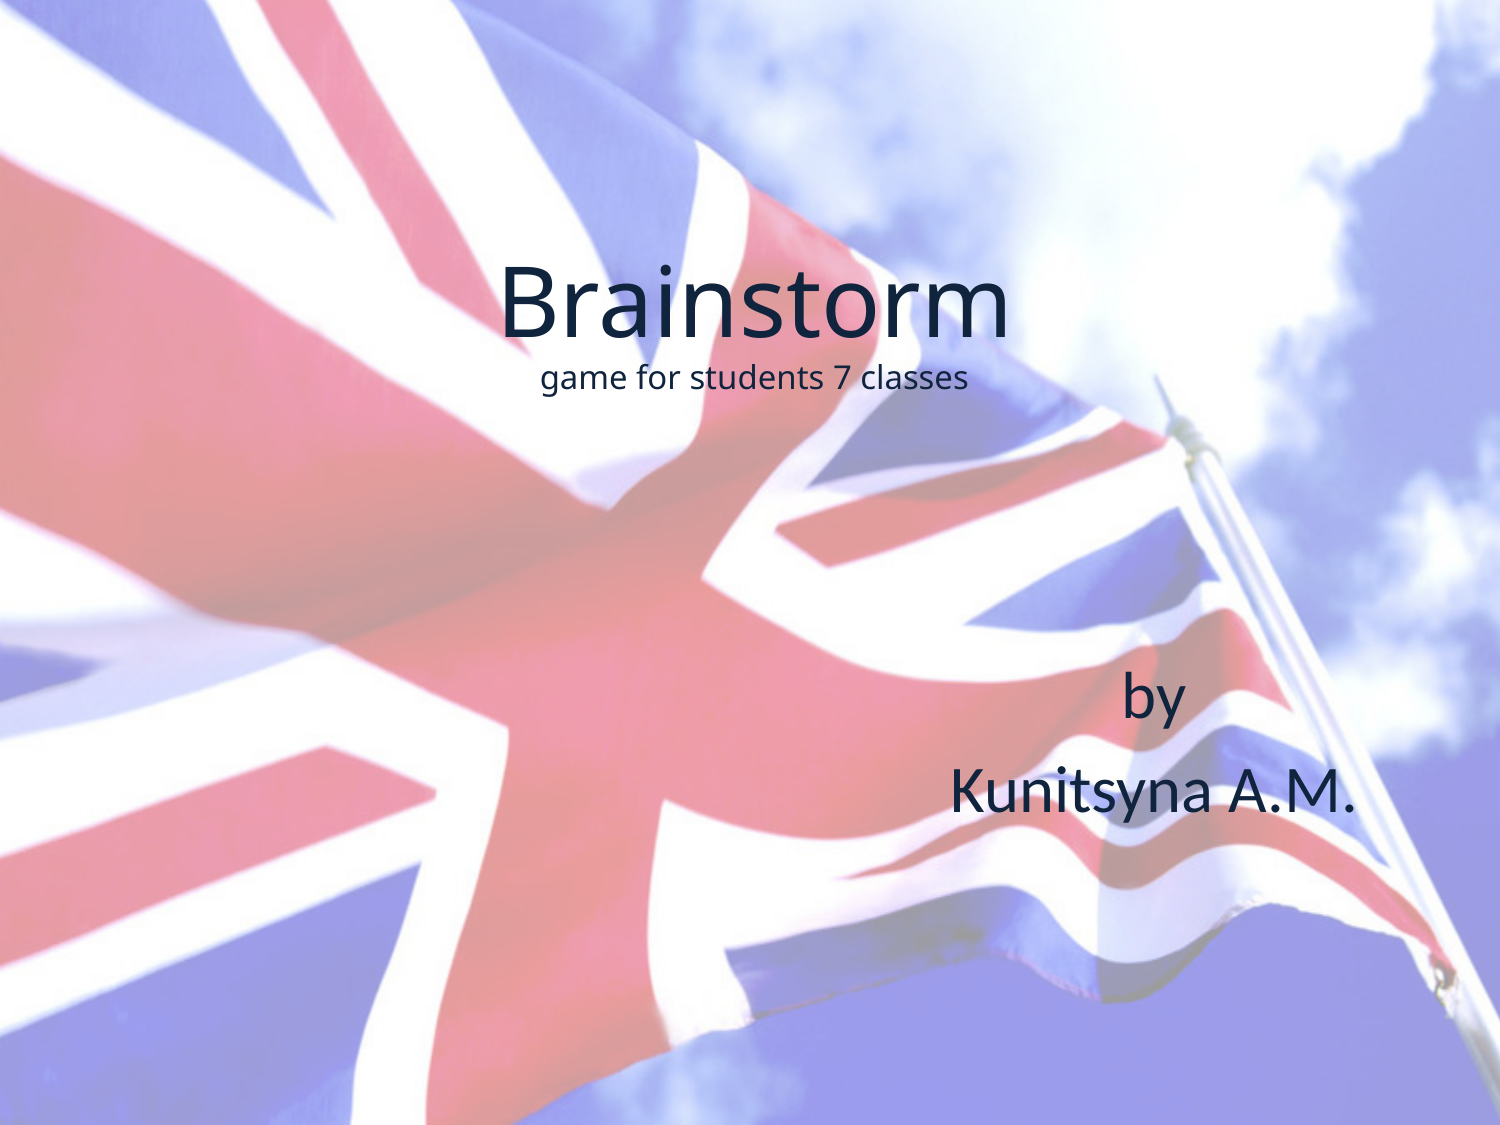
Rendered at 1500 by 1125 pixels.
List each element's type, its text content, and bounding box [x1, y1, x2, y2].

subtitle by Kunitsyna A.M. [878, 644, 1430, 938]
title Brainstorm game for students 7 classes [117, 164, 1393, 406]
text_box [1066, 937, 1418, 1033]
